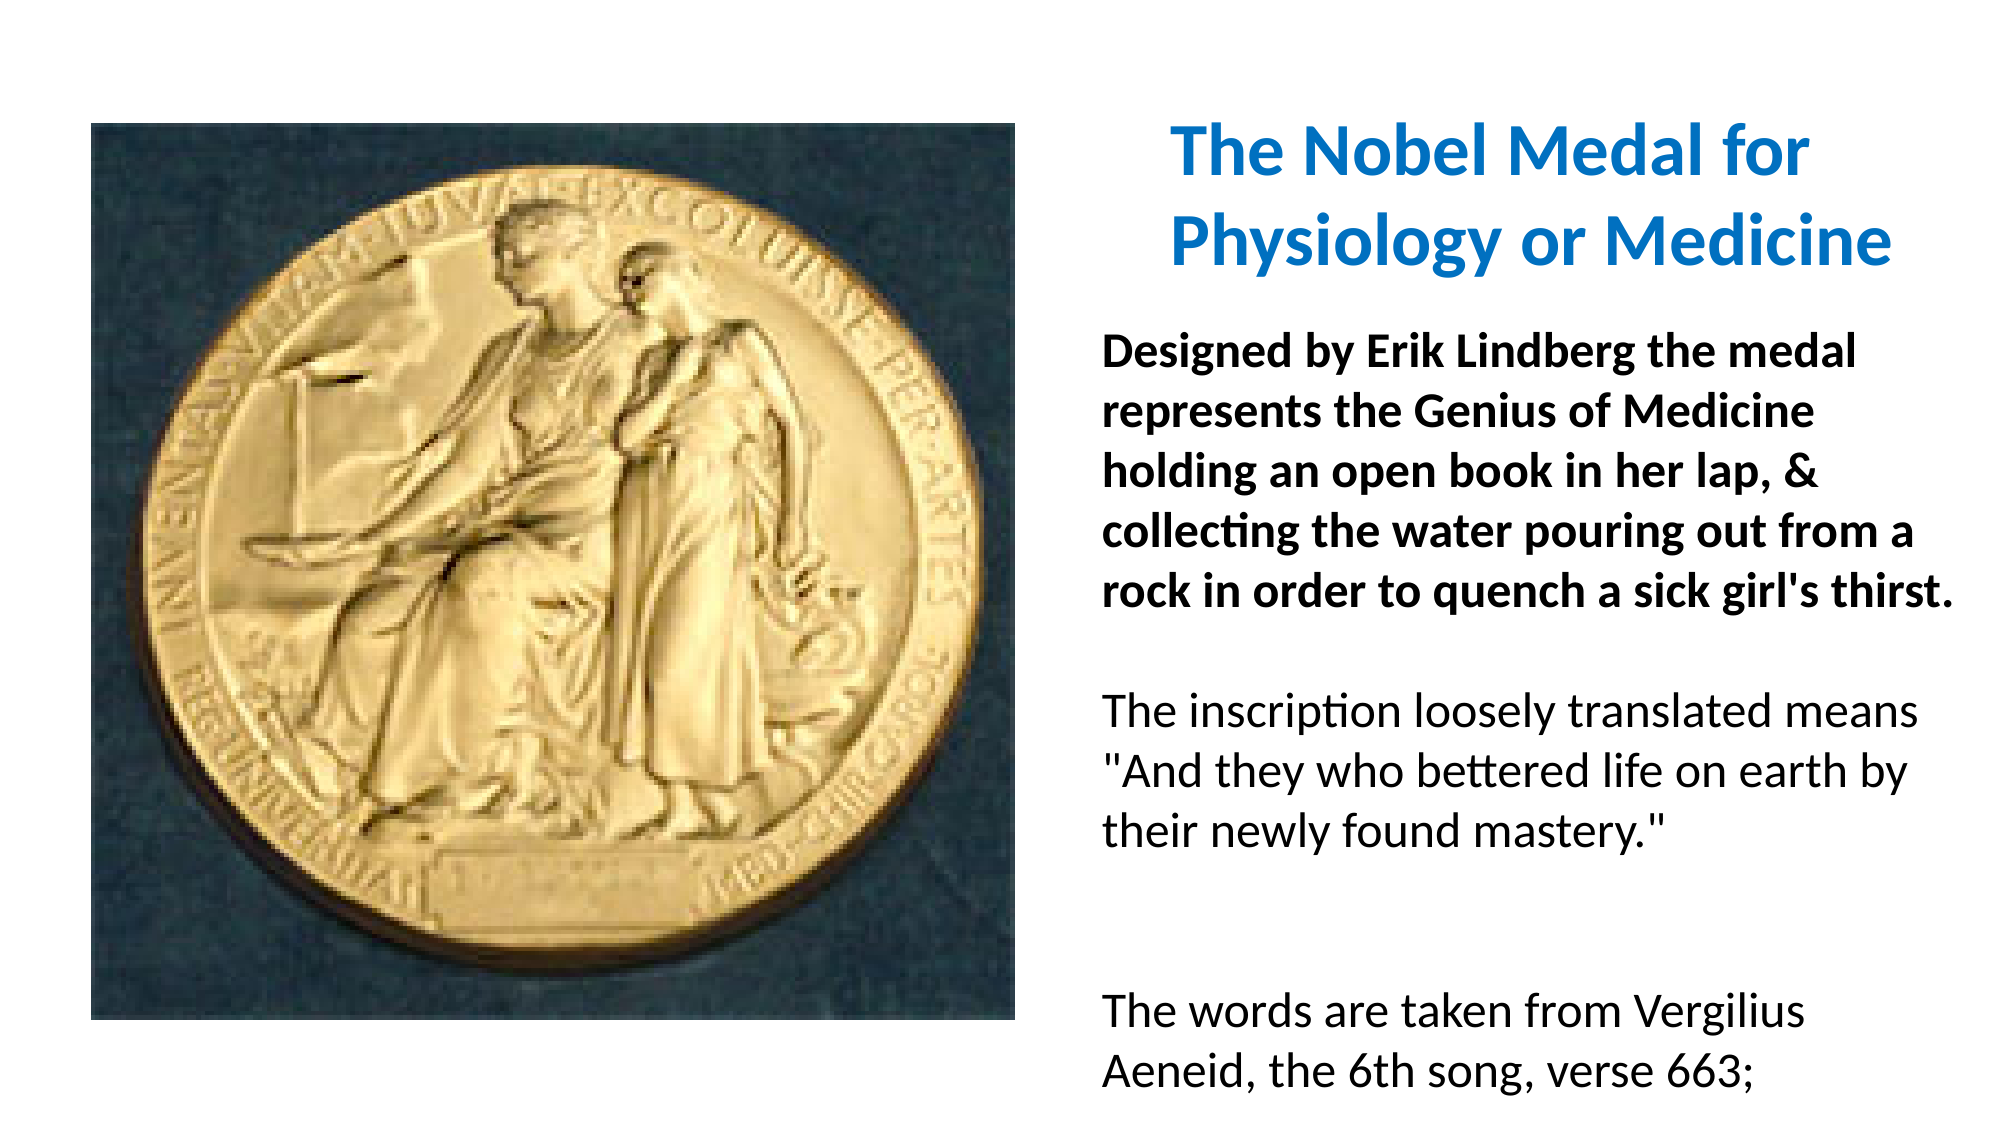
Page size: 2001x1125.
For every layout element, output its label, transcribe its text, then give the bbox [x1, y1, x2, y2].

text_box Designed by Erik Lindberg the medal represents the Genius of Medicine holding an open book in her lap, & collecting the water pouring out from a rock in order to quench a sick girl's thirst. The inscription loosely translated means "And they who bettered life on earth by their newly found mastery." The words are taken from Vergilius Aeneid, the 6th song, verse 663; [1087, 310, 1973, 1125]
text_box The Nobel Medal for Physiology or Medicine [1155, 92, 1973, 288]
picture [91, 123, 1015, 1020]
